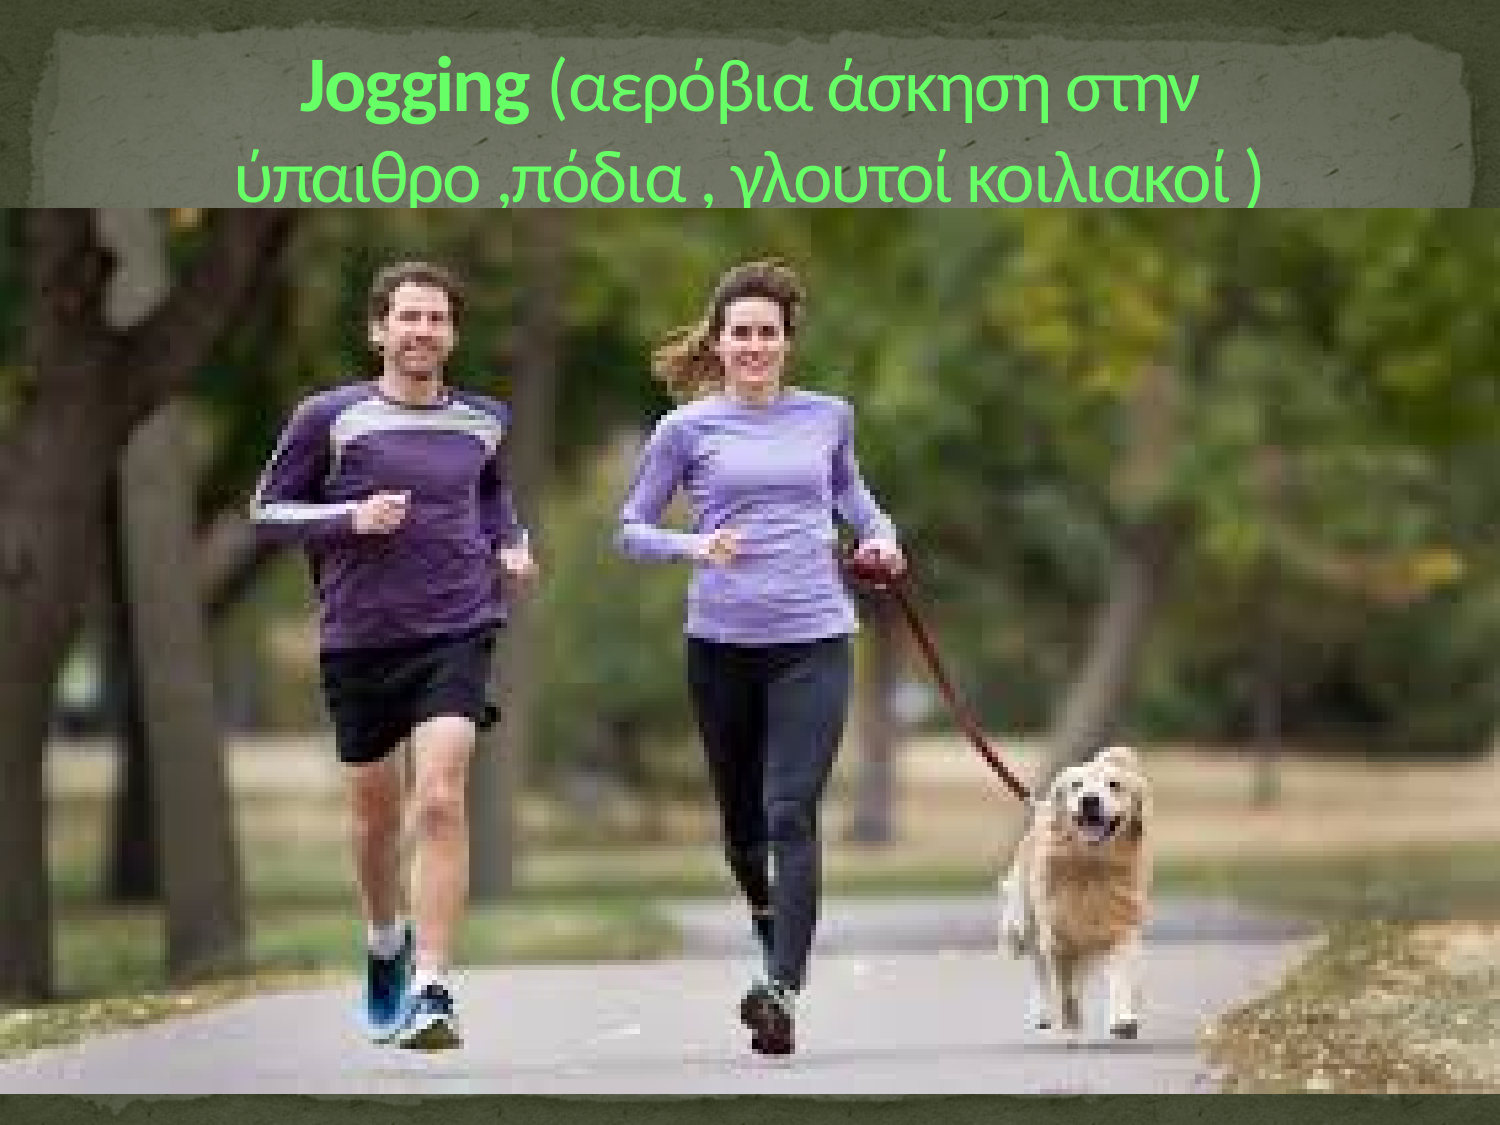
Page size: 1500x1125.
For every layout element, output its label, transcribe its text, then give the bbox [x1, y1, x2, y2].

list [3, 211, 1496, 1092]
title Jogging (αερόβια άσκηση στην ύπαιθρο ,πόδια , γλουτοί κοιλιακοί ) [74, 24, 1425, 197]
